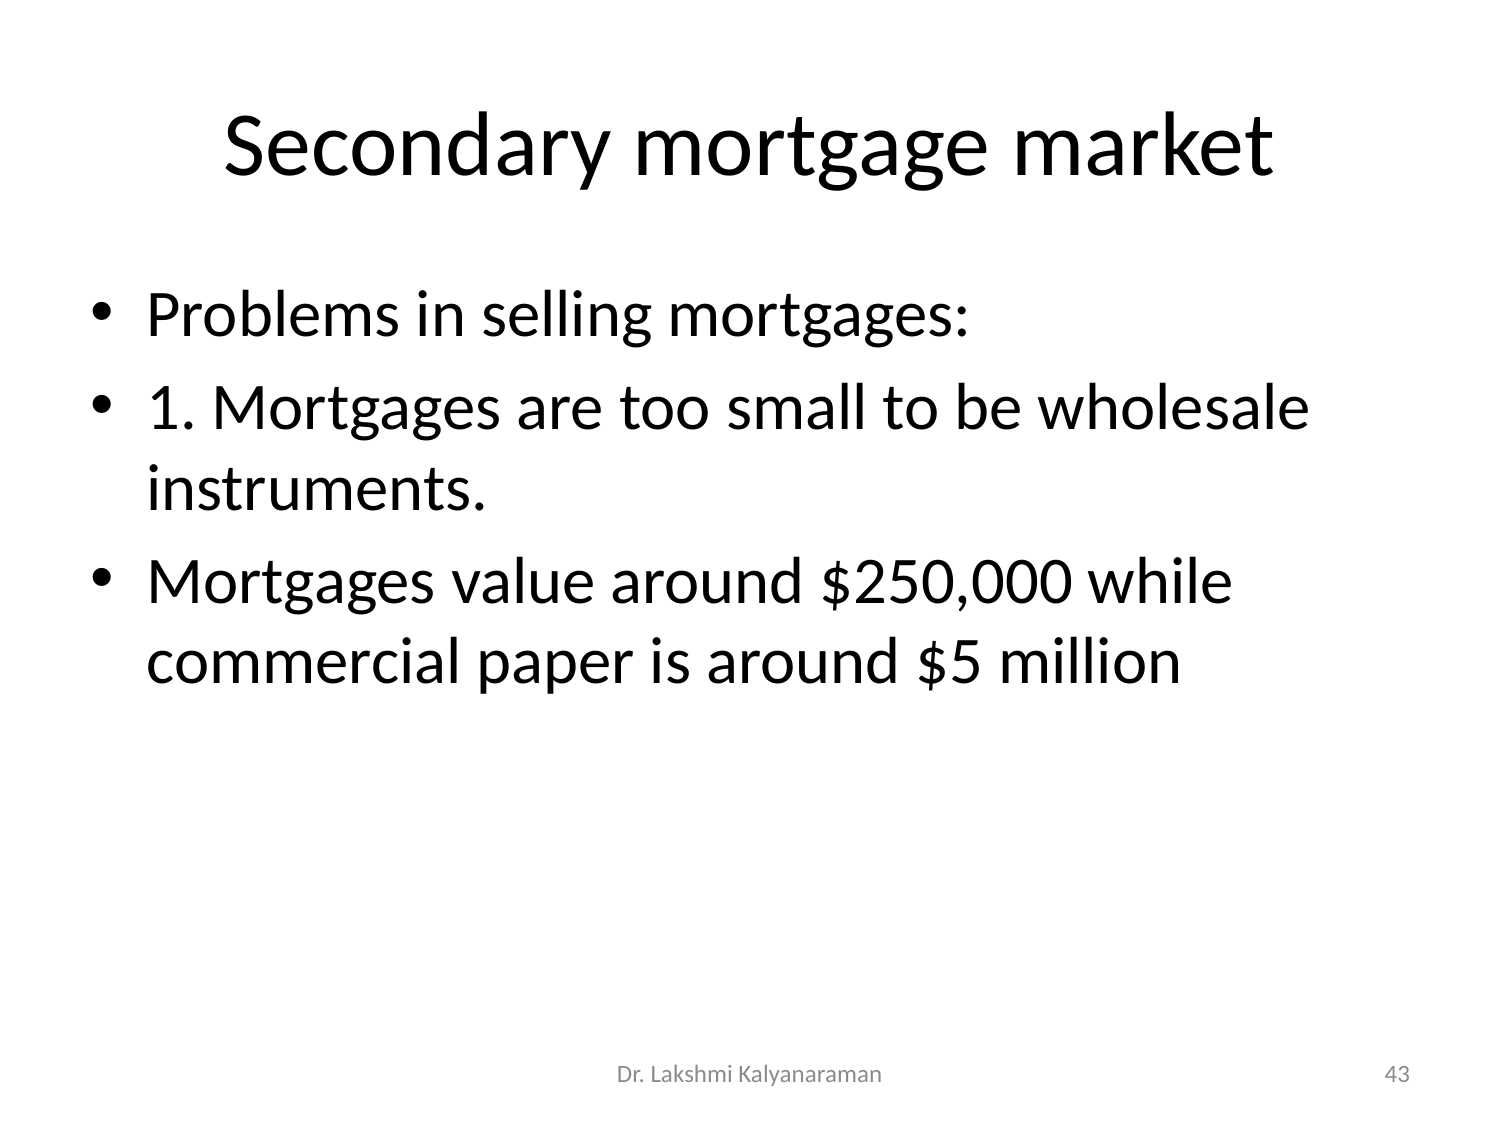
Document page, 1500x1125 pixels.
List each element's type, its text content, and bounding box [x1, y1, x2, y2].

title Secondary mortgage market [75, 45, 1425, 233]
footer Dr. Lakshmi Kalyanaraman [512, 1042, 988, 1103]
slide_number 43 [1074, 1042, 1425, 1103]
list Problems in selling mortgages: 1. Mortgages are too small to be wholesale instruments. Mortgages value around $250,000 while commercial paper is around $5 million [75, 262, 1425, 1005]
